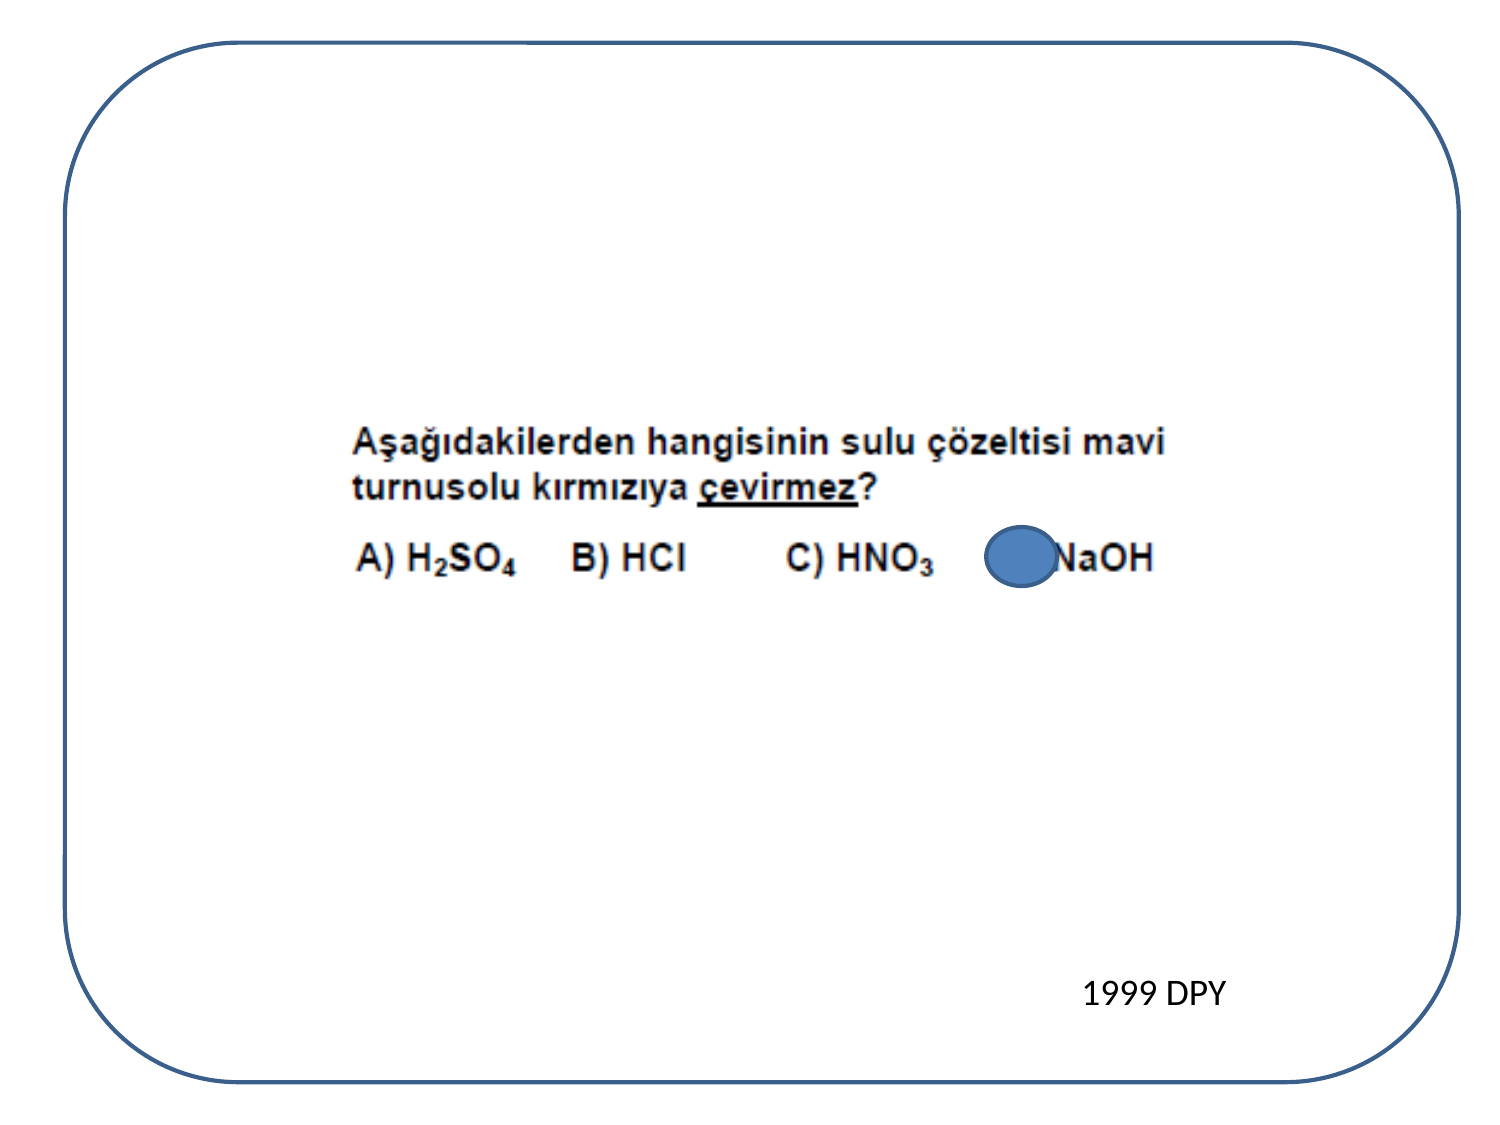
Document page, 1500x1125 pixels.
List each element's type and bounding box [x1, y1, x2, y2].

text_box [339, 409, 1189, 616]
text_box [62, 40, 1461, 1085]
